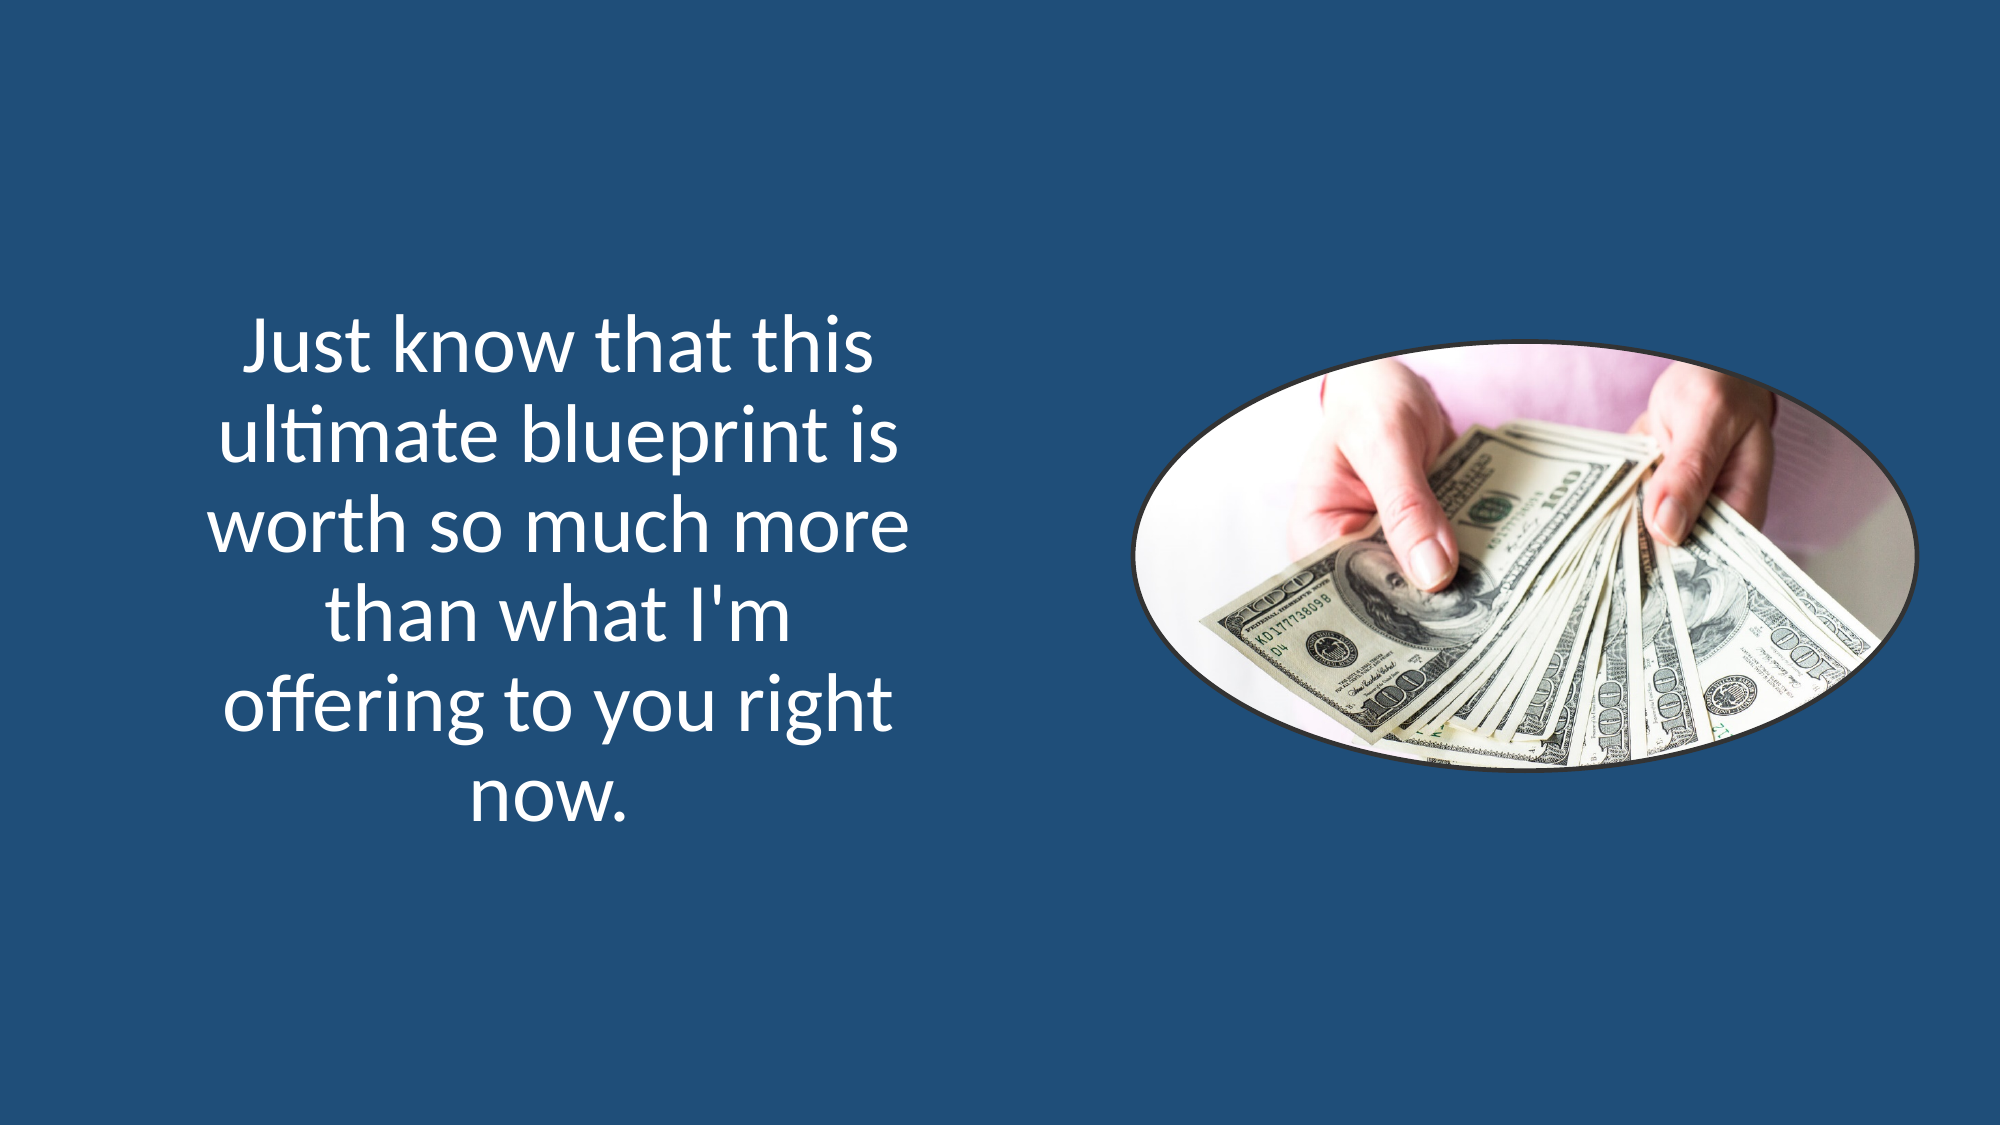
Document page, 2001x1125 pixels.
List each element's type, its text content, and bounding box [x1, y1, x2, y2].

picture [1132, 341, 1918, 771]
list Just know that this ultimate blueprint is worth so much more than what I'm offering to you right now. [184, 292, 935, 946]
